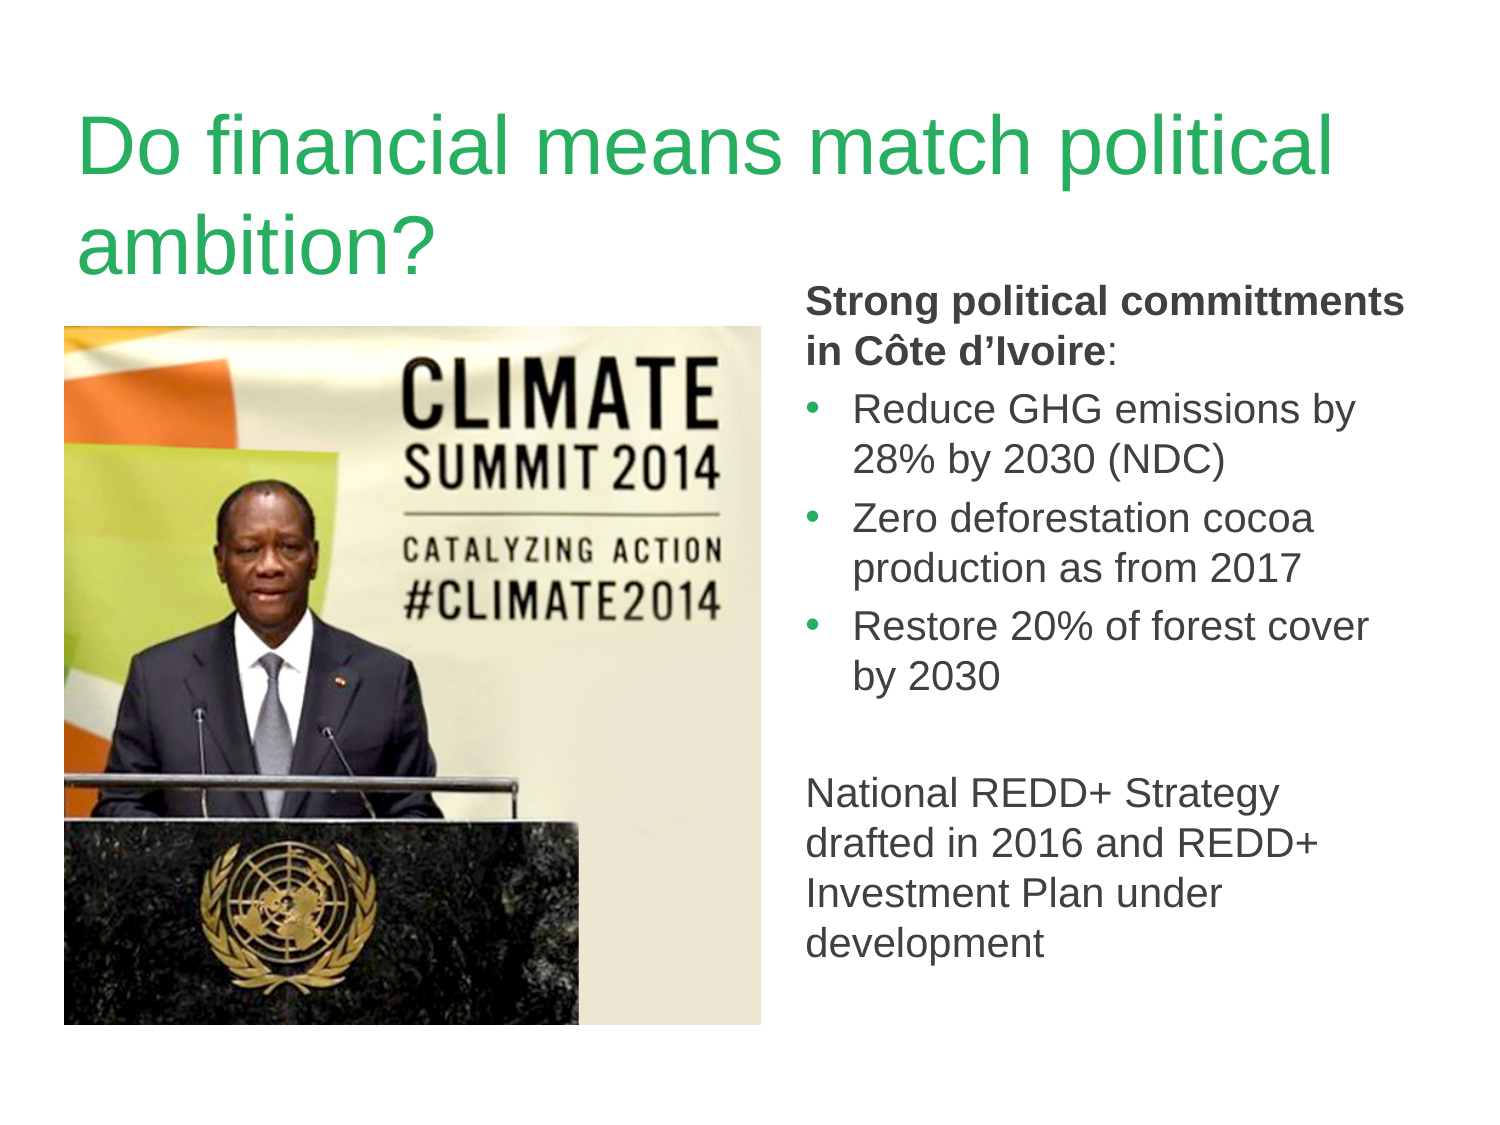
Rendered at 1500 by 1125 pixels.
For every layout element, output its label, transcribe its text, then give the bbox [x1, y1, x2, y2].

list Strong political committments in Côte d’Ivoire: Reduce GHG emissions by 28% by 2030 (NDC) Zero deforestation cocoa production as from 2017 Restore 20% of forest cover by 2030 National REDD+ Strategy drafted in 2016 and REDD+ Investment Plan under development [793, 261, 1429, 993]
picture [64, 325, 761, 1025]
title Do financial means match political ambition? [64, 90, 1424, 303]
